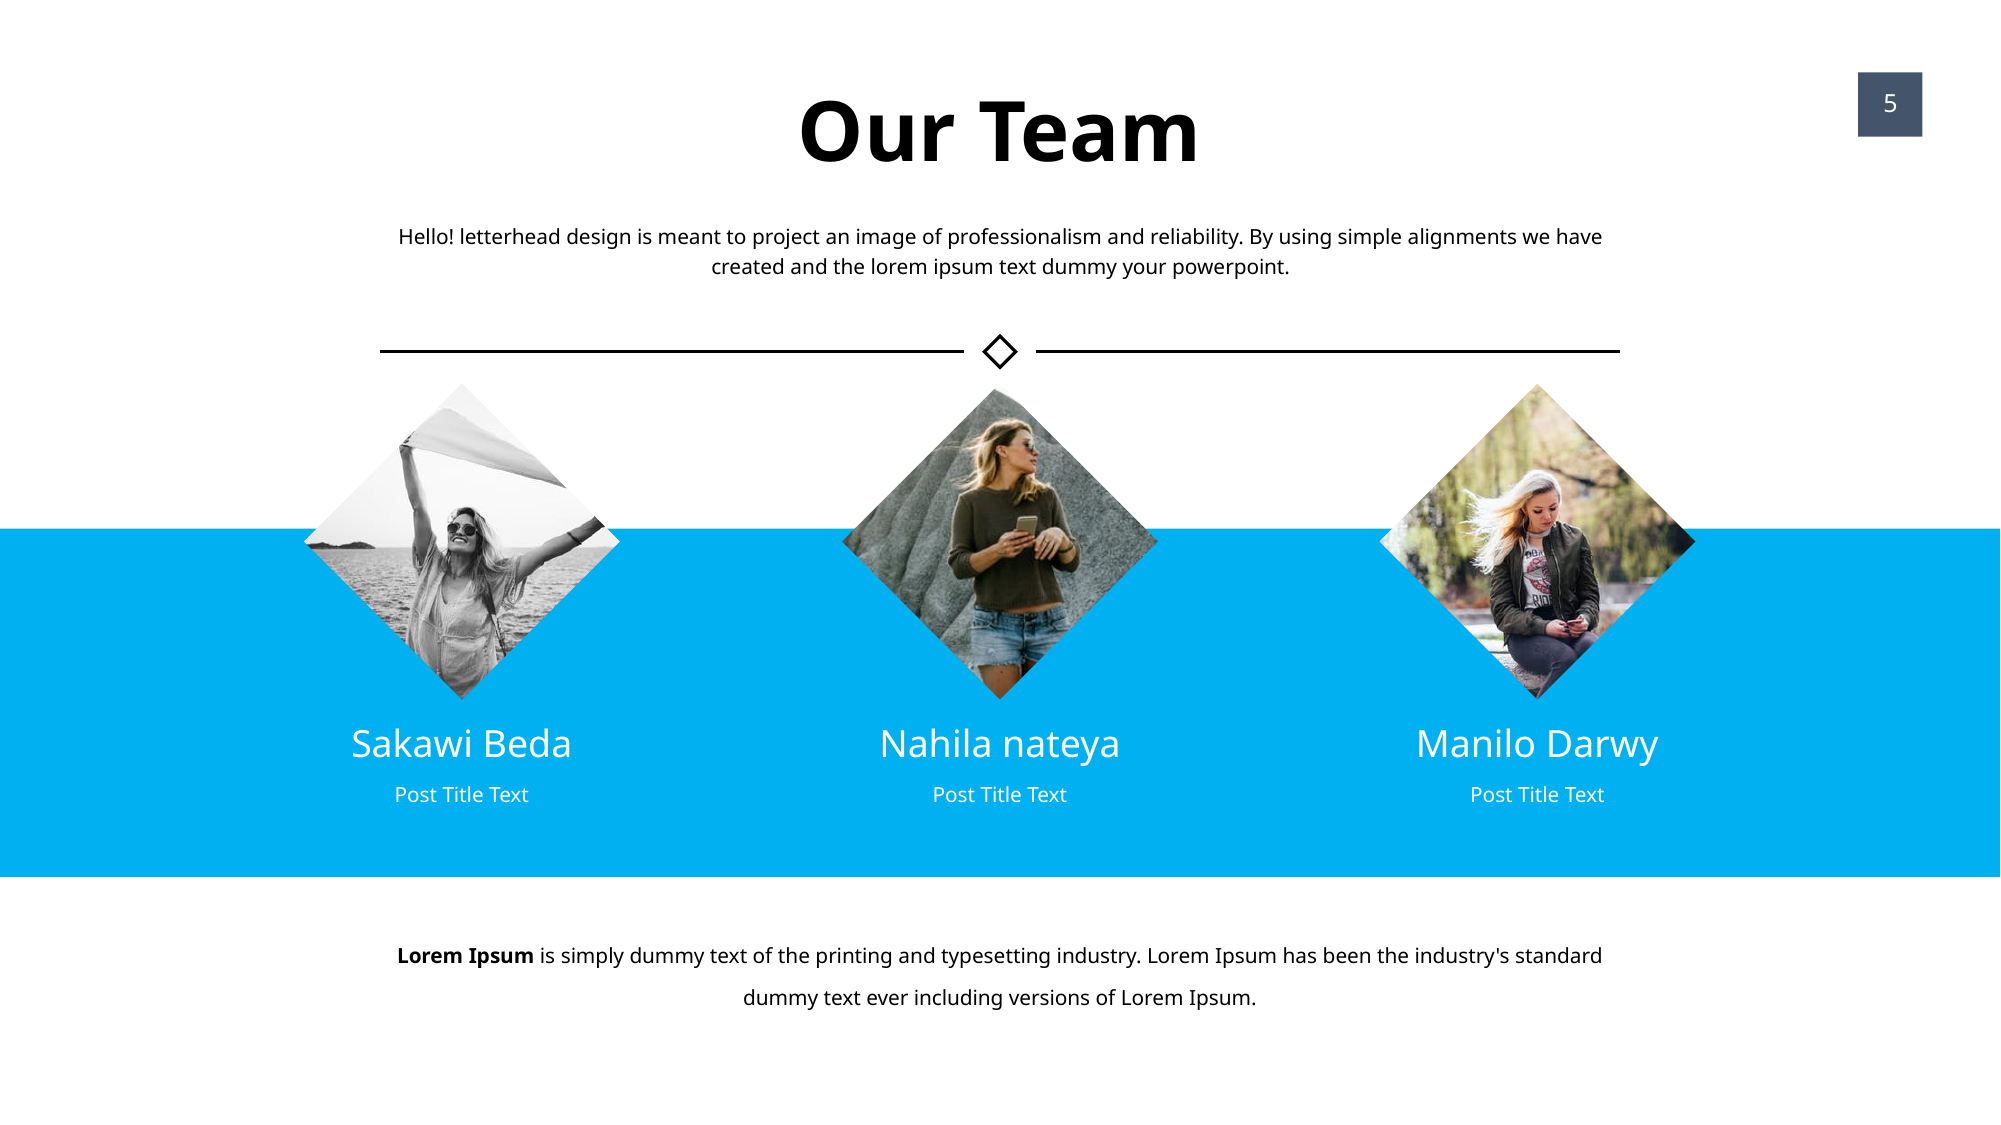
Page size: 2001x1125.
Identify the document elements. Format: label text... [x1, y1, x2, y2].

text_box Manilo Darwy Post Title Text [1384, 715, 1691, 815]
picture [303, 383, 620, 698]
slide_number 5 [1863, 78, 1927, 130]
text_box Lorem Ipsum is simply dummy text of the printing and typesetting industry. Lorem Ipsum has been the industry's standard dummy text ever including versions of Lorem Ipsum. [343, 918, 1657, 1017]
text_box Nahila nateya Post Title Text [846, 715, 1153, 815]
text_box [379, 340, 1621, 363]
picture [841, 383, 1158, 698]
text_box Hello! letterhead design is meant to project an image of professionalism and reliability. By using simple alignments we have created and the lorem ipsum text dummy your powerpoint. [396, 213, 1605, 285]
text_box Sakawi Beda Post Title Text [308, 715, 615, 815]
text_box [0, 528, 2000, 878]
picture [1379, 383, 1696, 698]
title Our Team [137, 33, 1863, 237]
